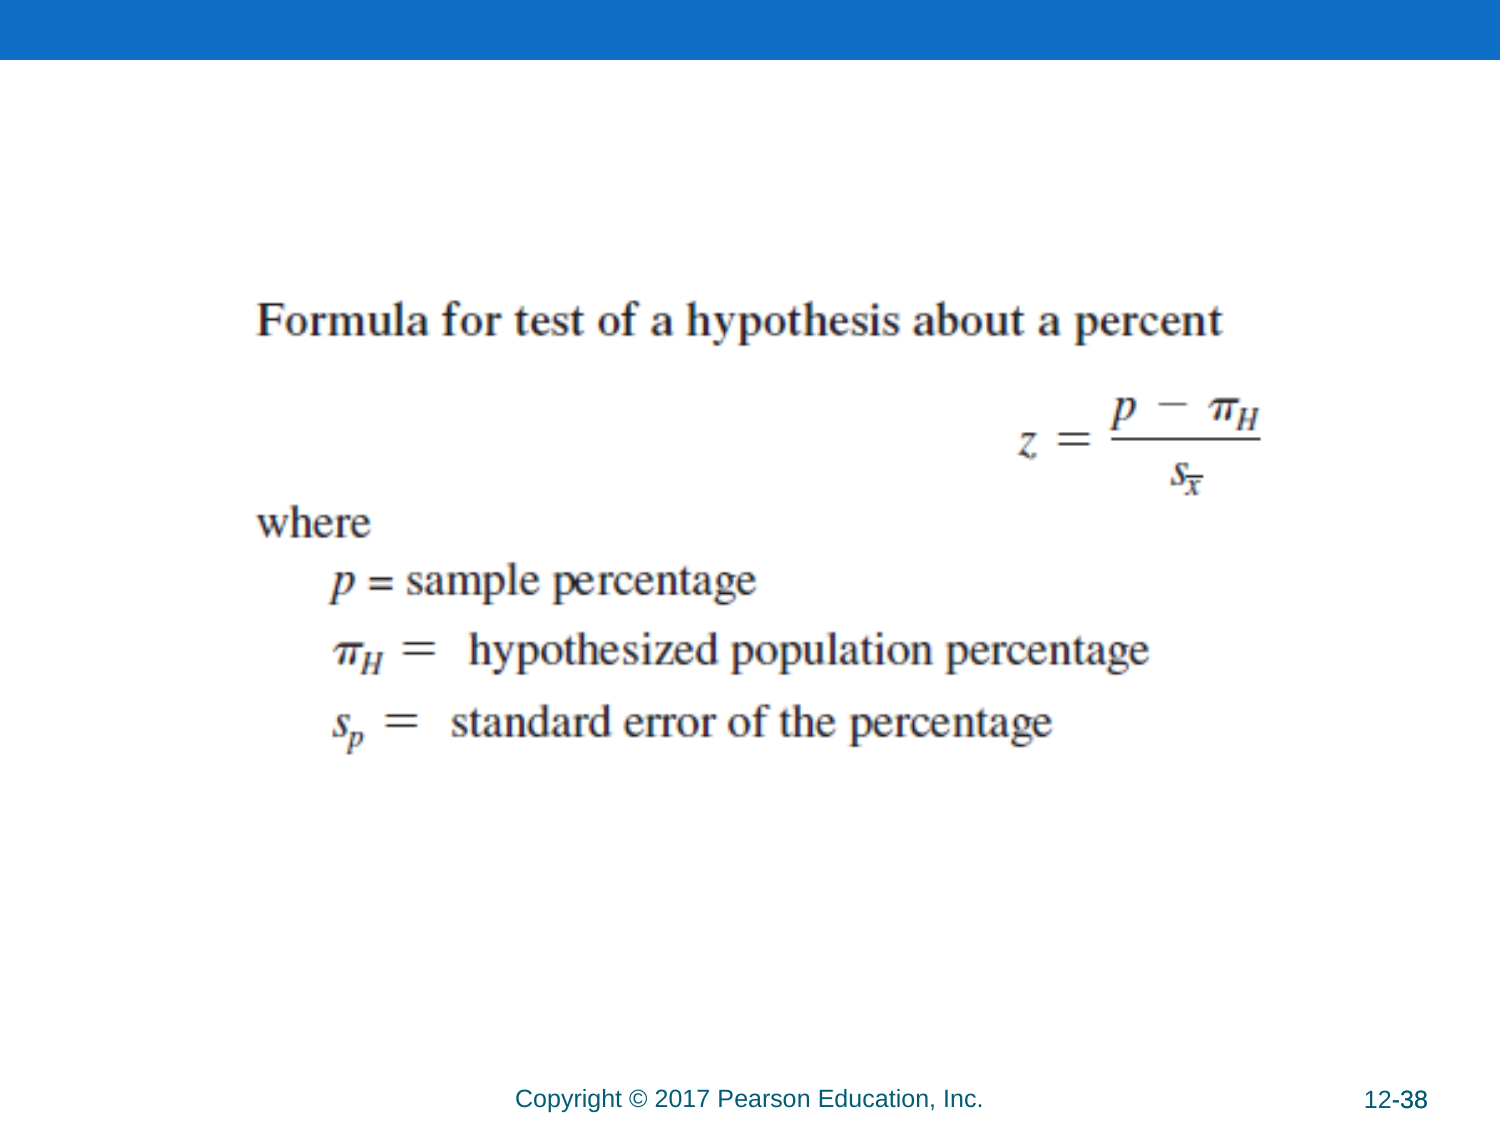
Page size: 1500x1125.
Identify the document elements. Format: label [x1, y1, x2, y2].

picture [228, 284, 1409, 760]
picture [641, 1100, 647, 1107]
